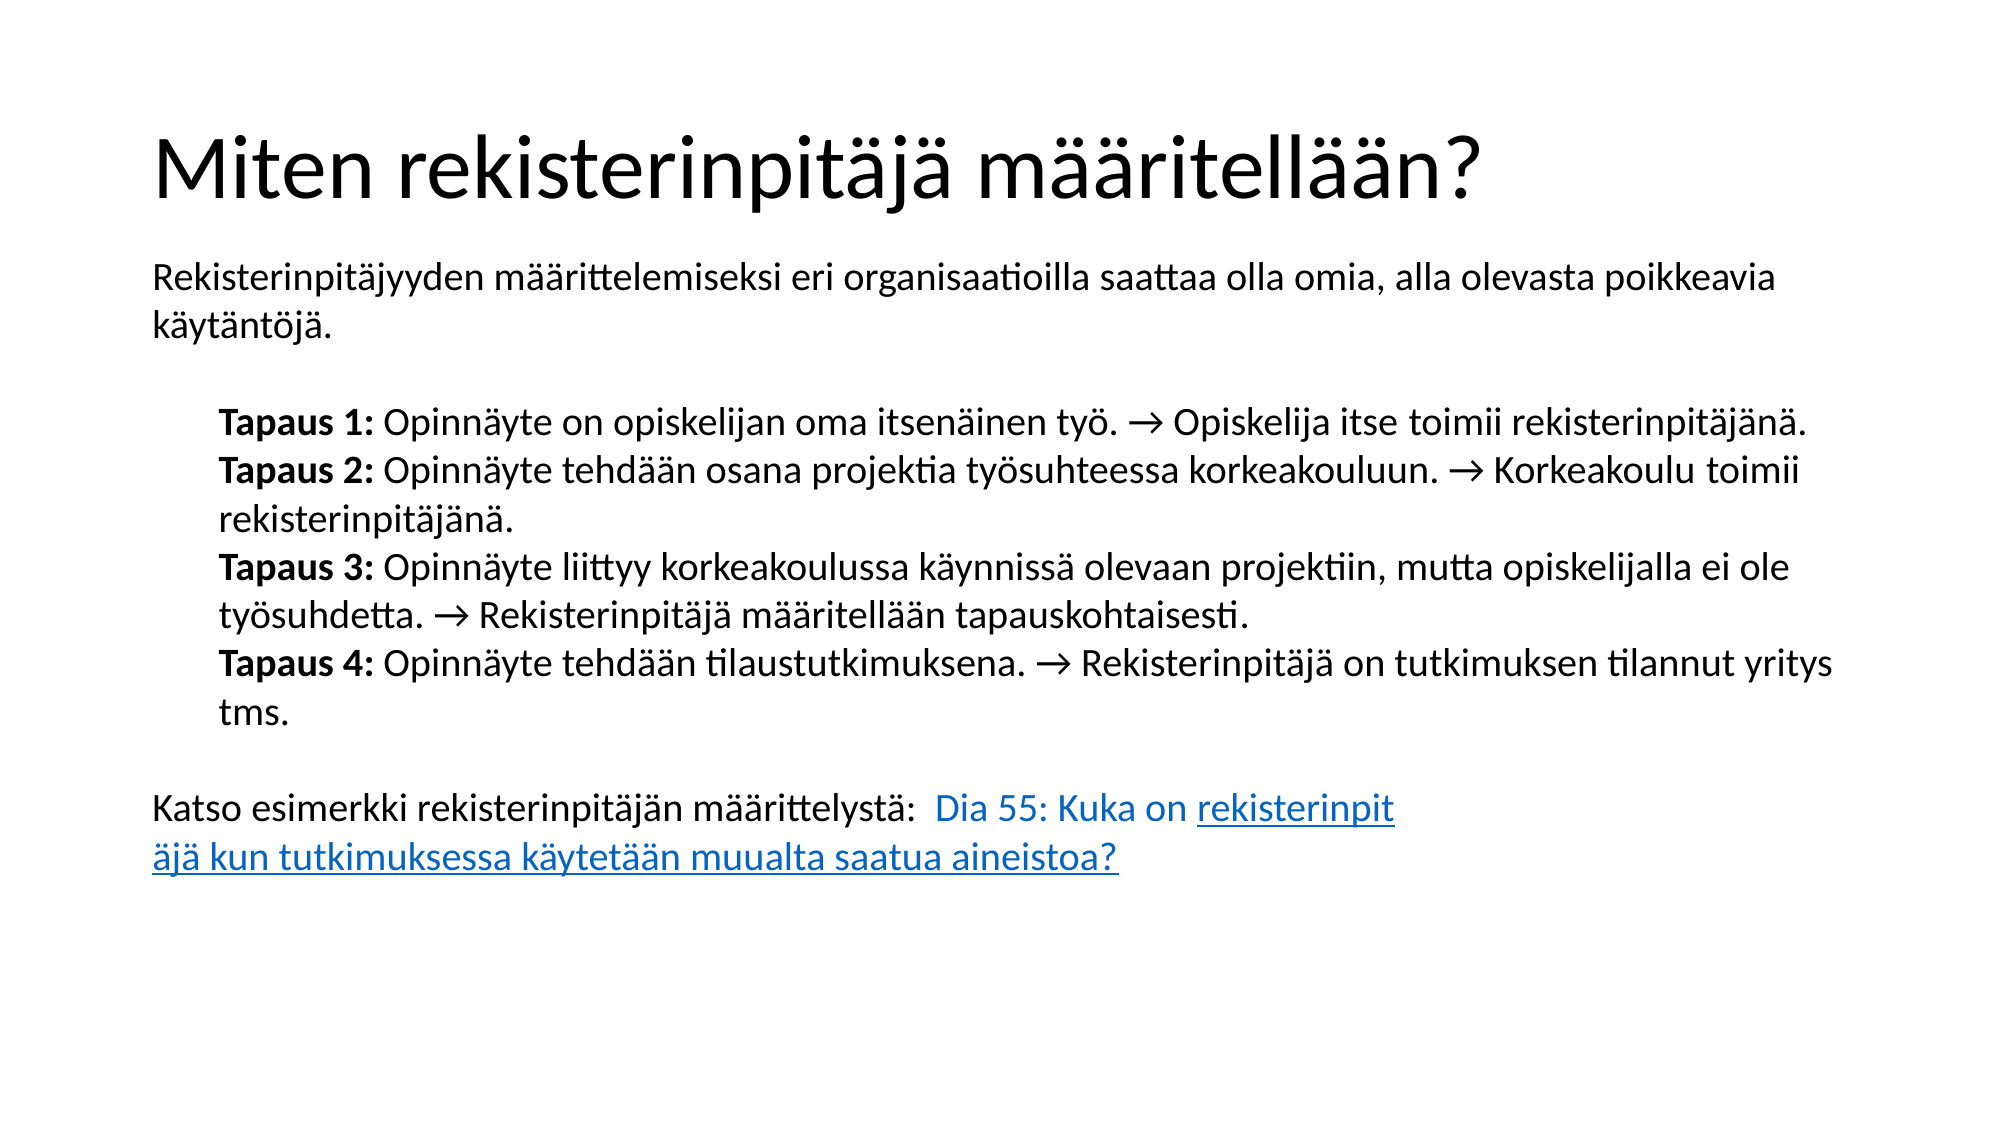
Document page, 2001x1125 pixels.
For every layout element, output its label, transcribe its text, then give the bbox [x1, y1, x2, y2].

list Rekisterinpitäjyyden määrittelemiseksi eri organisaatioilla saattaa olla omia, alla olevasta poikkeavia käytäntöjä. Tapaus 1: Opinnäyte on opiskelijan oma itsenäinen työ. → Opiskelija itse​ toimii rekisterinpitäjänä. Tapaus 2: Opinnäyte tehdään osana projektia työsuhteessa korkeakouluun. → Korkeakoulu​ toimii rekisterinpitäjänä. Tapaus 3: Opinnäyte liittyy korkeakoulussa käynnissä olevaan projektiin, mutta opiskelijalla ei ole työsuhdetta. → Rekisterinpitäjä määritellään tapauskohtaisesti​. Tapaus 4: Opinnäyte tehdään tilaustutkimuksena. → Rekisterinpitäjä on tutkimuksen tilannut yritys tms. Katso esimerkki rekisterinpitäjän määrittelystä: Dia 55: Kuka on rekisterinpit äjä kun tutkimuksessa käytetään muualta saatua aineistoa? [137, 242, 1863, 957]
title Miten rekisterinpitäjä määritellään? [137, 59, 1863, 242]
